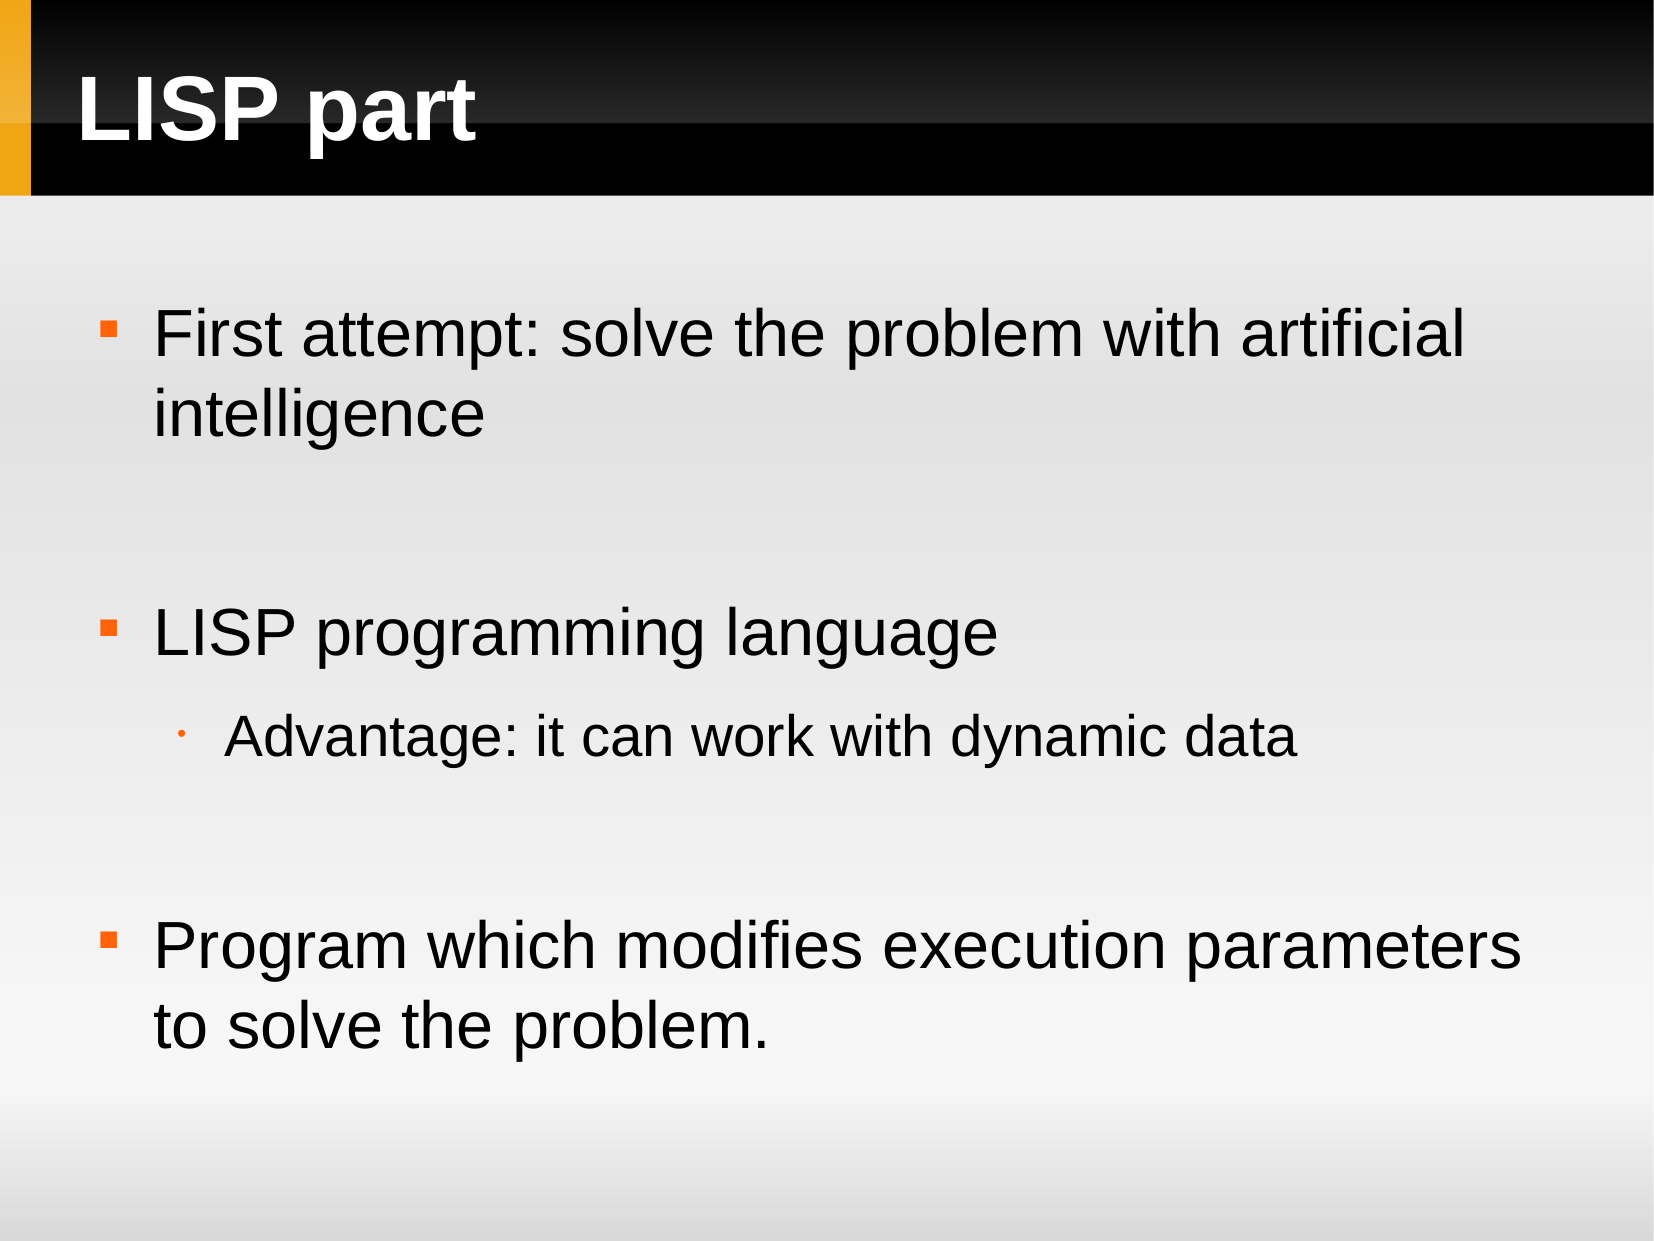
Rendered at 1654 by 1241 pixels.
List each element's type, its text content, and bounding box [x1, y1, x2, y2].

picture [0, 0, 1654, 1241]
title LISP part [76, 7, 1565, 200]
list First attempt: solve the problem with artificial intelligence LISP programming language Advantage: it can work with dynamic data Program which modifies execution parameters to solve the problem. [82, 290, 1571, 1094]
